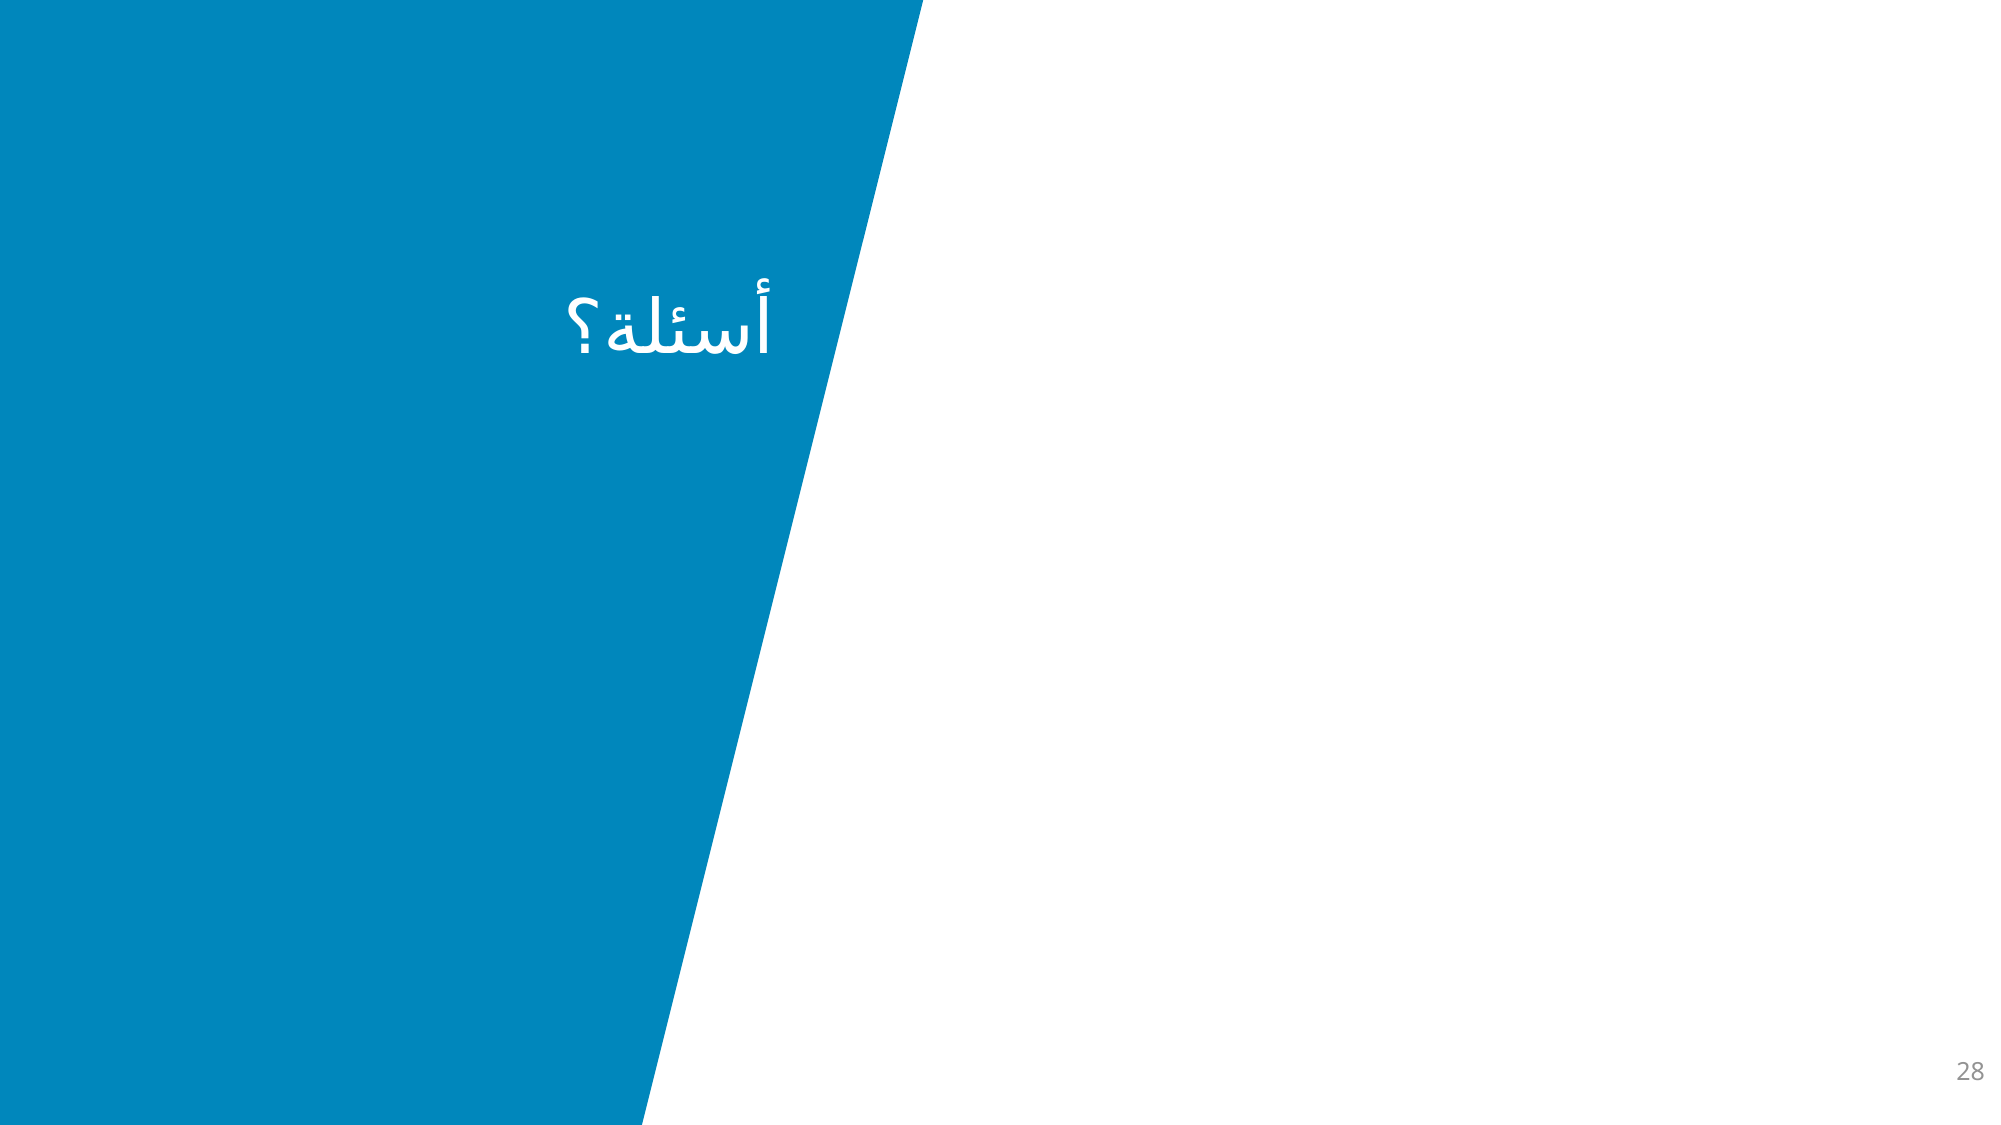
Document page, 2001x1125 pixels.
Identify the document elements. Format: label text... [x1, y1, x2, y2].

title أسئلة؟ [136, 0, 775, 371]
slide_number 28 [1550, 1042, 2000, 1103]
